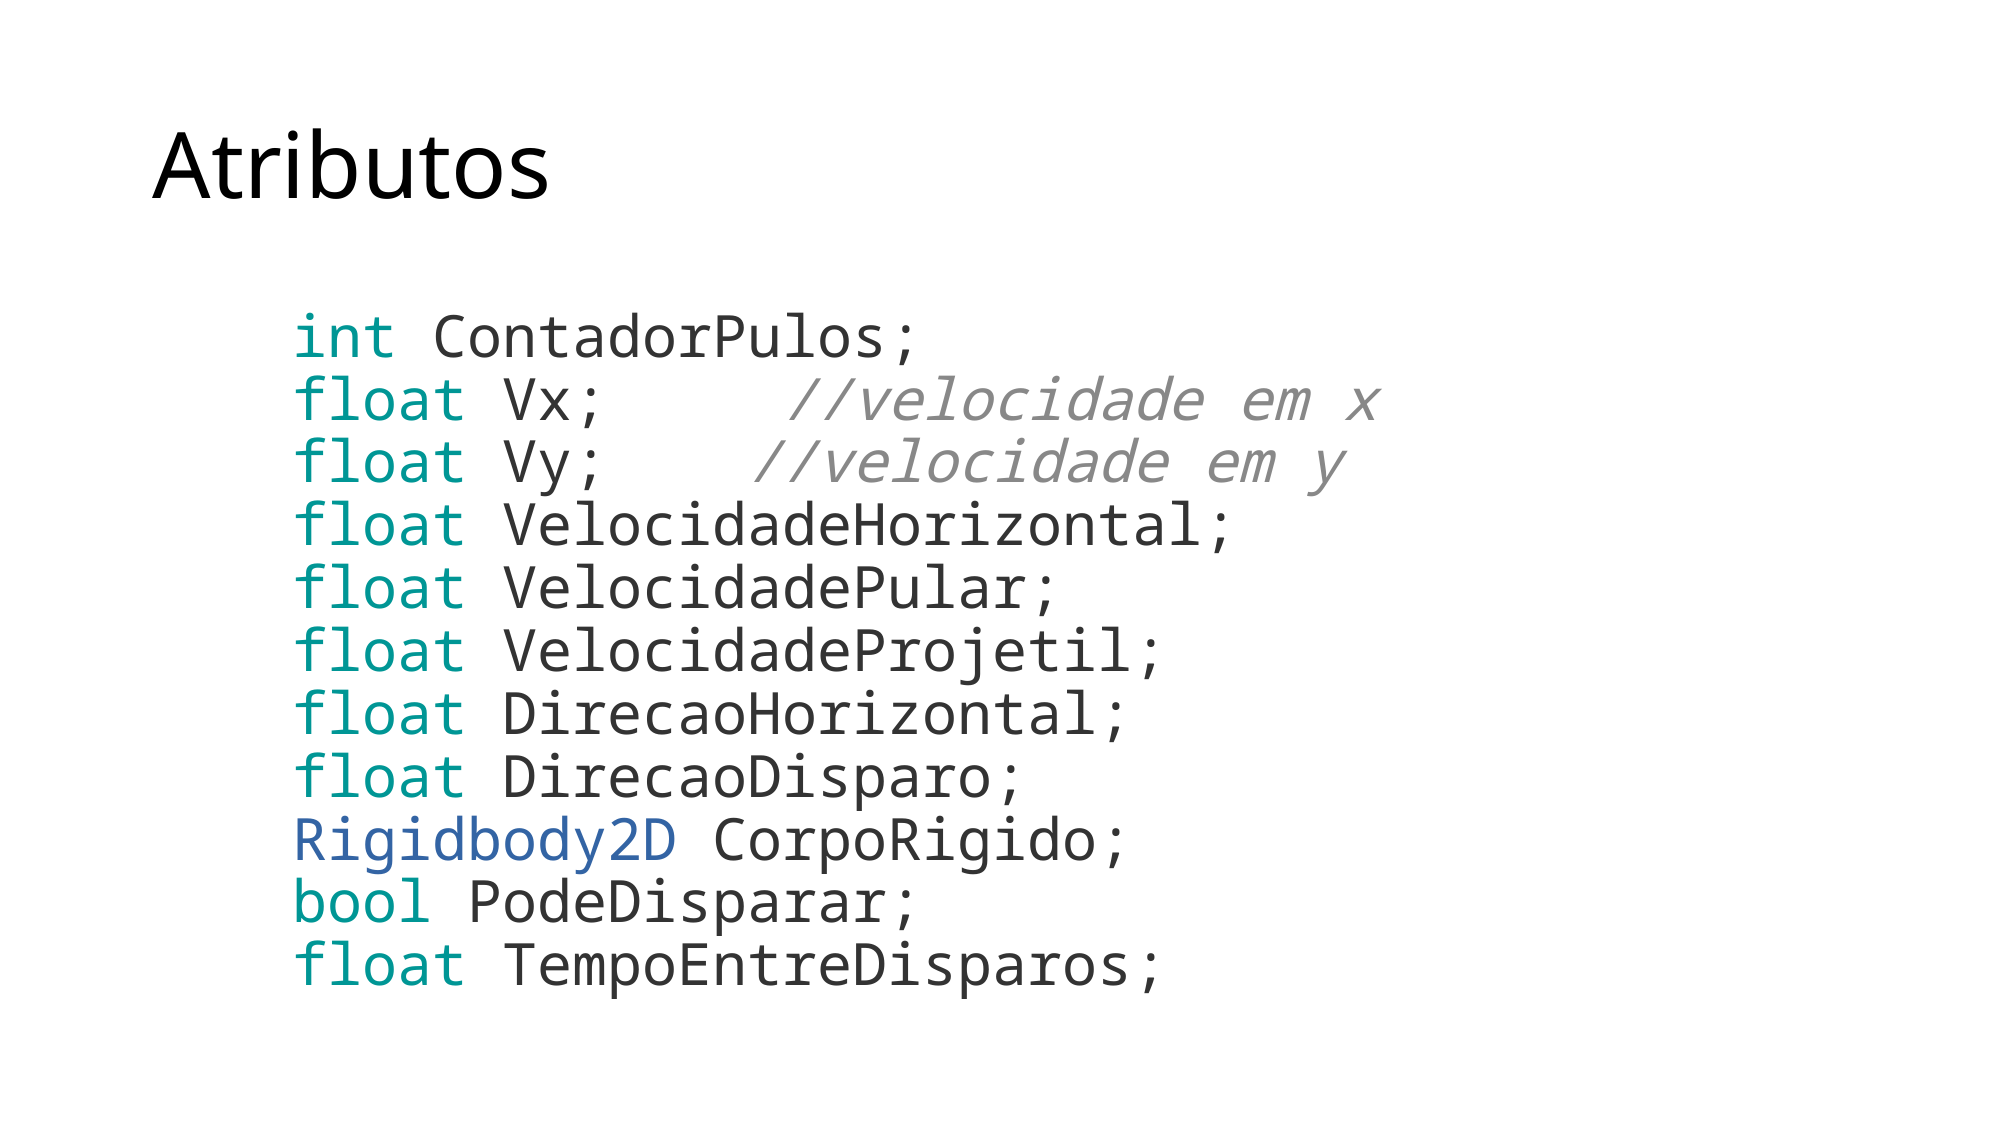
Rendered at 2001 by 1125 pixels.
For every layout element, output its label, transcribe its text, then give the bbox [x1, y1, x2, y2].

title Atributos [137, 59, 1863, 278]
list int ContadorPulos; float Vx; //velocidade em x float Vy; //velocidade em y float VelocidadeHorizontal; float VelocidadePular; float VelocidadeProjetil; float DirecaoHorizontal; float DirecaoDisparo; Rigidbody2D CorpoRigido; bool PodeDisparar; float TempoEntreDisparos; [137, 299, 1863, 1014]
